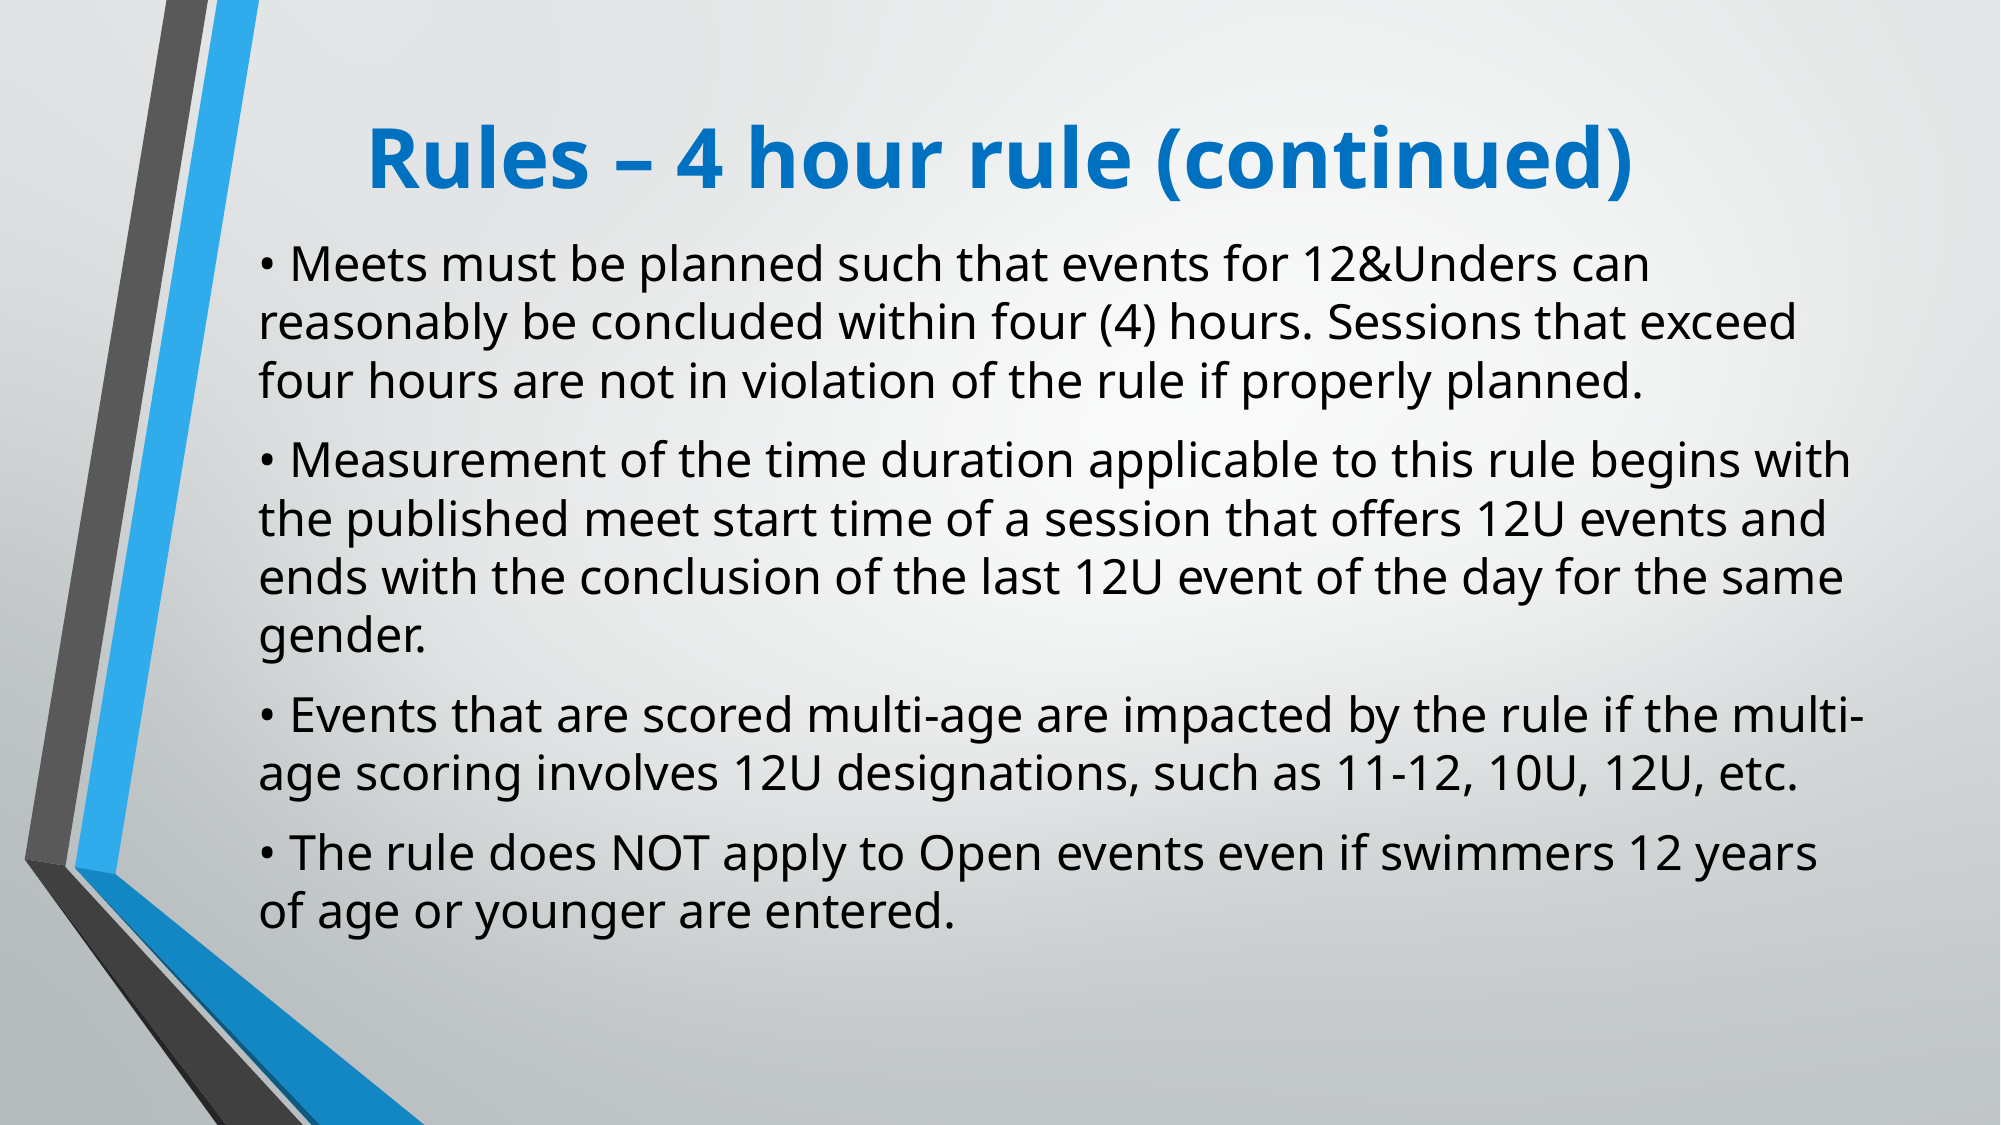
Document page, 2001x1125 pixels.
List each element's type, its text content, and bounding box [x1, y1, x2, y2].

title Rules – 4 hour rule (continued) [137, 46, 1863, 264]
list • Meets must be planned such that events for 12&Unders can reasonably be concluded within four (4) hours. Sessions that exceed four hours are not in violation of the rule if properly planned. • Measurement of the time duration applicable to this rule begins with the published meet start time of a session that offers 12U events and ends with the conclusion of the last 12U event of the day for the same gender. • Events that are scored multi-age are impacted by the rule if the multi-age scoring involves 12U designations, such as 11-12, 10U, 12U, etc. • The rule does NOT apply to Open events even if swimmers 12 years of age or younger are entered. [243, 221, 1887, 950]
